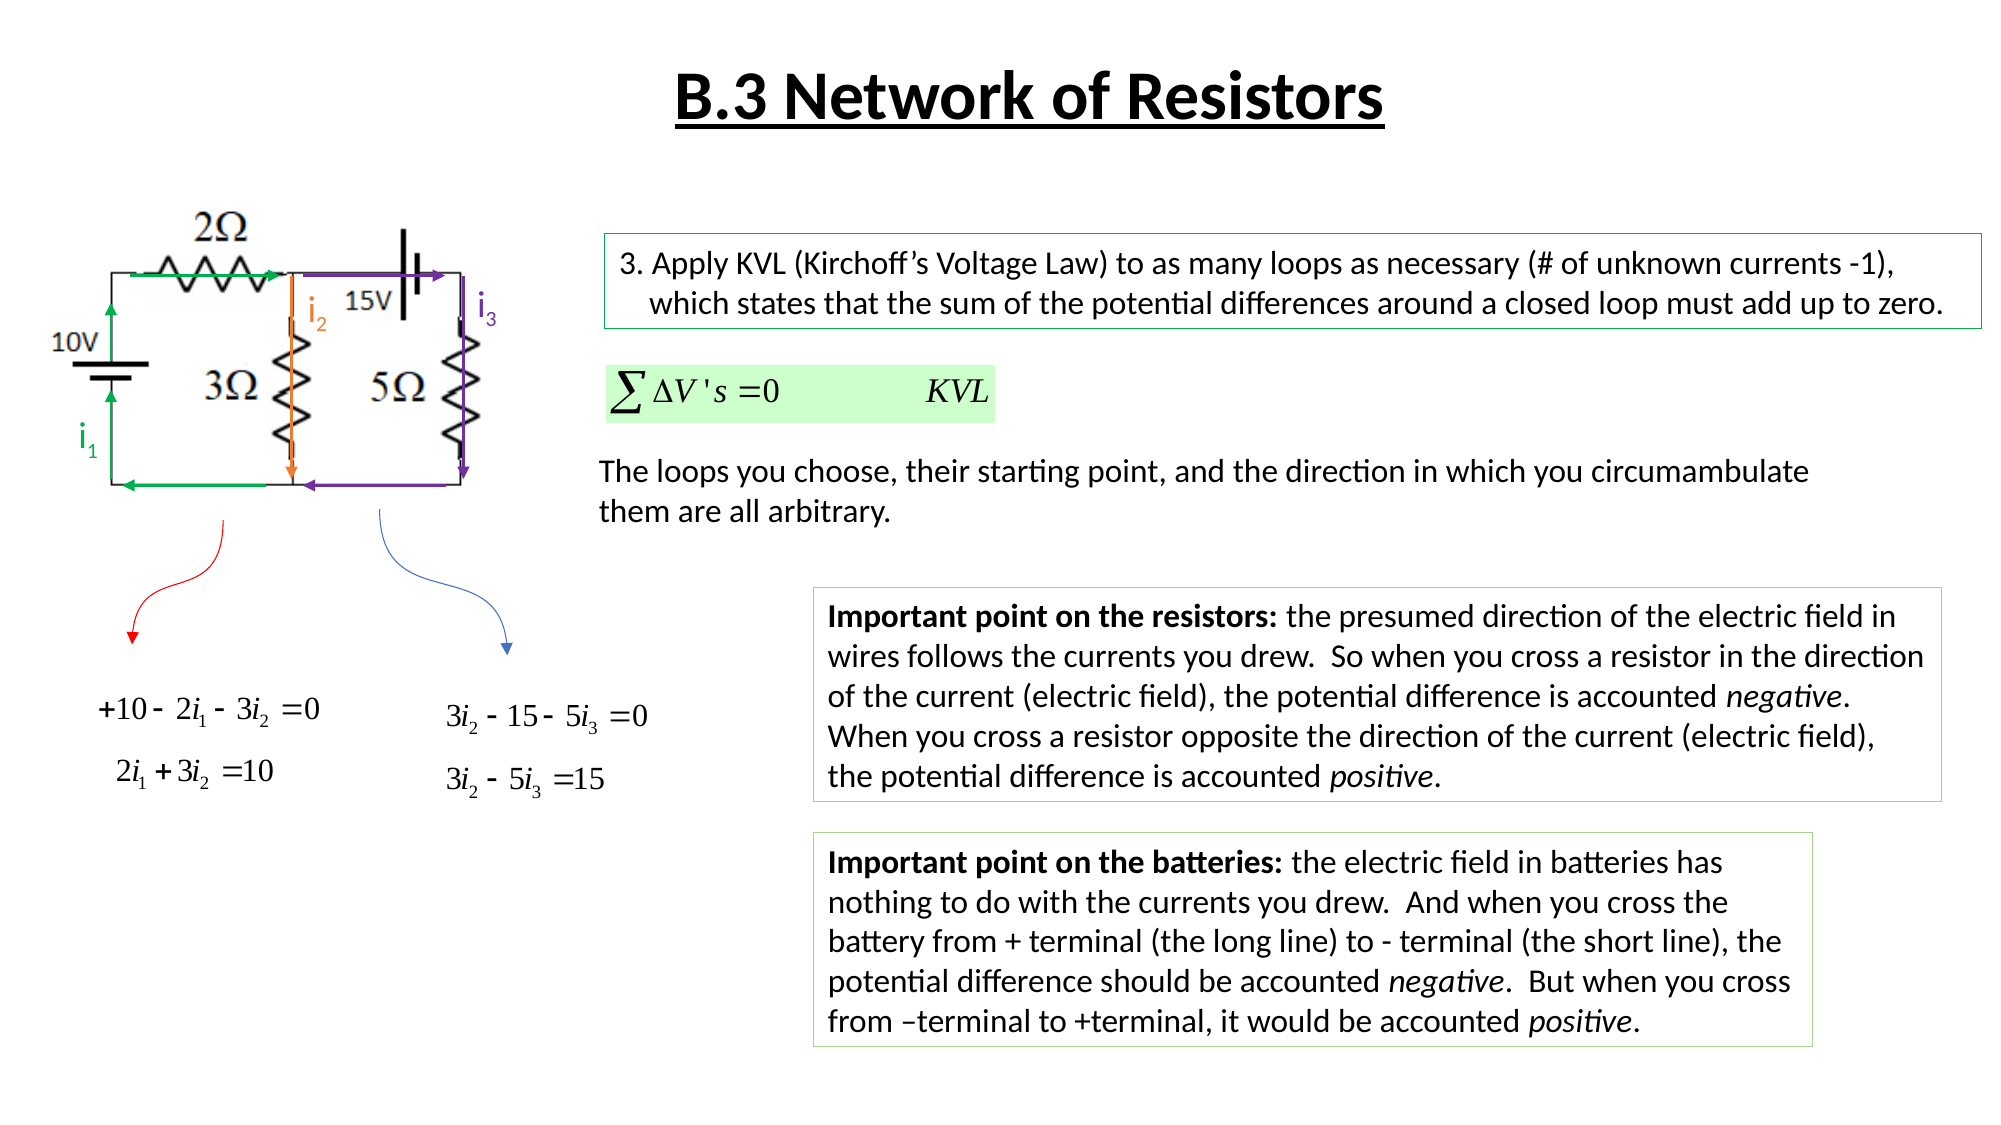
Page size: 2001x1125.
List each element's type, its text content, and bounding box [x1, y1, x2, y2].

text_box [115, 536, 240, 628]
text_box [42, 200, 529, 536]
text_box B.3 Network of Resistors [659, 52, 1410, 150]
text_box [370, 518, 517, 647]
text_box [605, 365, 996, 423]
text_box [441, 757, 609, 806]
text_box 3. Apply KVL (Kirchoff’s Voltage Law) to as many loops as necessary (# of unknown currents -1), which states that the sum of the potential differences around a closed loop must add up to zero. [604, 233, 1982, 329]
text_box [441, 694, 655, 743]
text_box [110, 749, 281, 798]
text_box Important point on the resistors: the presumed direction of the electric field in wires follows the currents you drew. So when you cross a resistor in the direction of the current (electric field), the potential difference is accounted negative. When you cross a resistor opposite the direction of the current (electric field), the potential difference is accounted positive. [813, 587, 1942, 802]
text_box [92, 686, 327, 736]
text_box The loops you choose, their starting point, and the direction in which you circumambulate them are all arbitrary. [583, 441, 1868, 537]
text_box Important point on the batteries: the electric field in batteries has nothing to do with the currents you drew. And when you cross the battery from + terminal (the long line) to - terminal (the short line), the potential difference should be accounted negative. But when you cross from –terminal to +terminal, it would be accounted positive. [813, 832, 1813, 1047]
